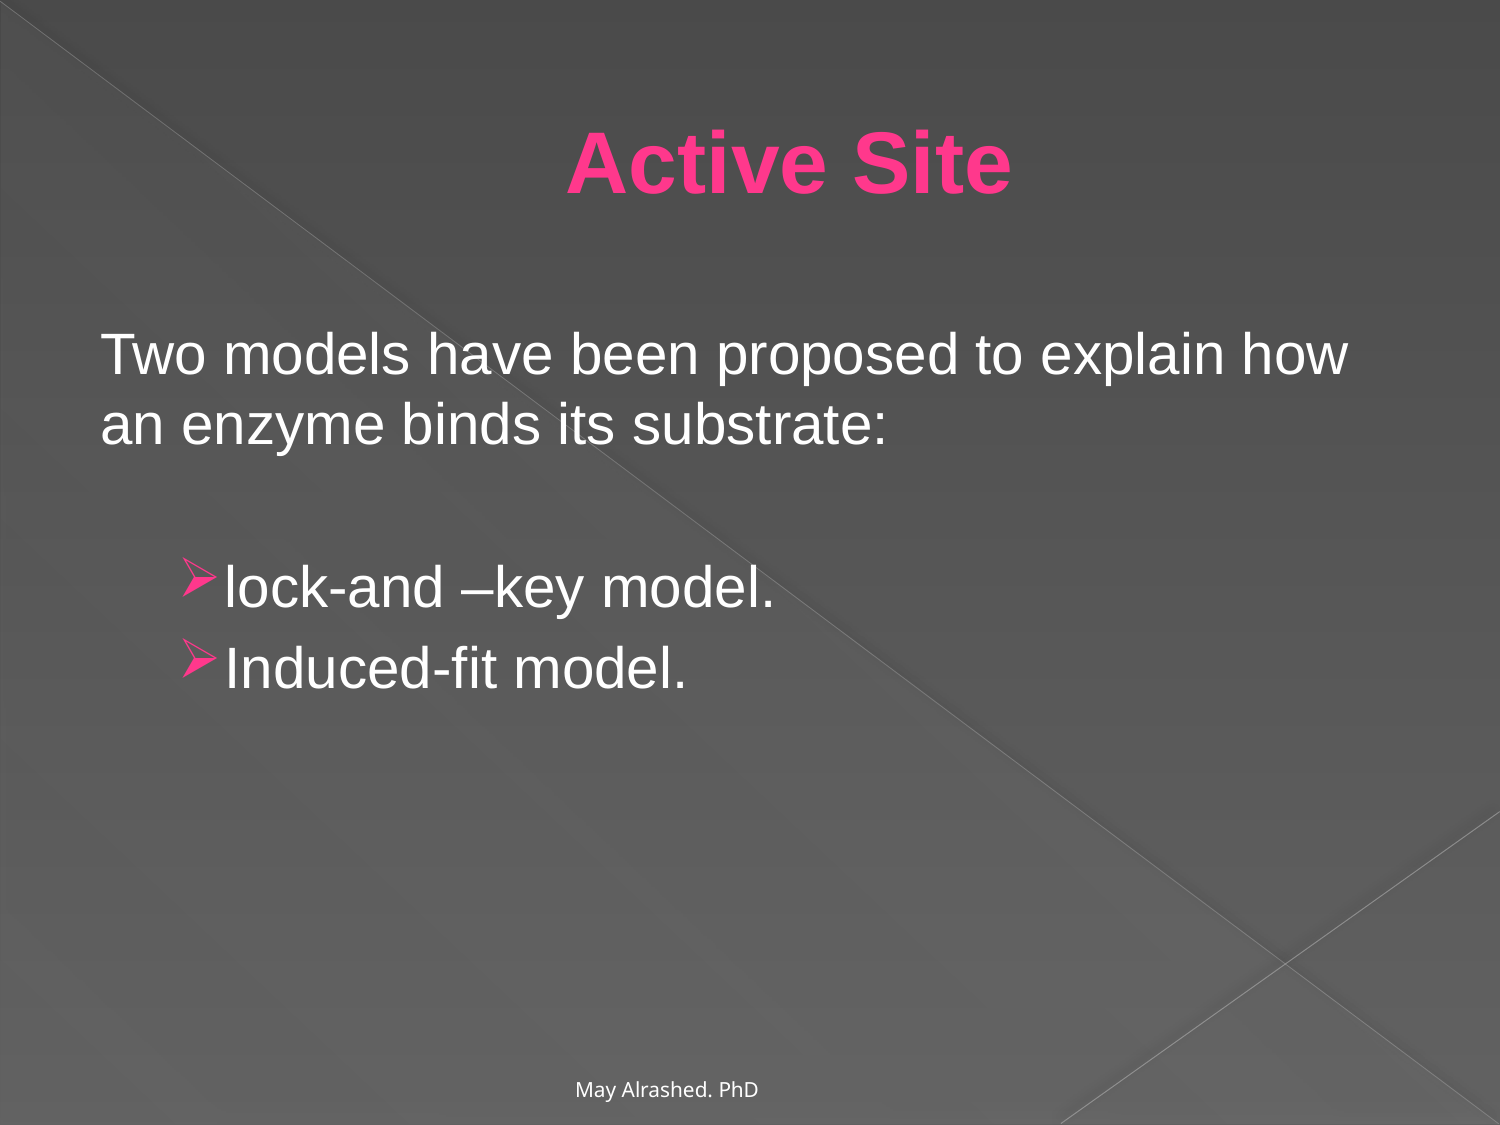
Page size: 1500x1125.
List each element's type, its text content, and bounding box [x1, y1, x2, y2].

title Active Site [75, 43, 1425, 274]
footer May Alrashed. PhD [75, 1063, 774, 1113]
list Two models have been proposed to explain how an enzyme binds its substrate: lock-and –key model. Induced-fit model. [75, 308, 1425, 1059]
